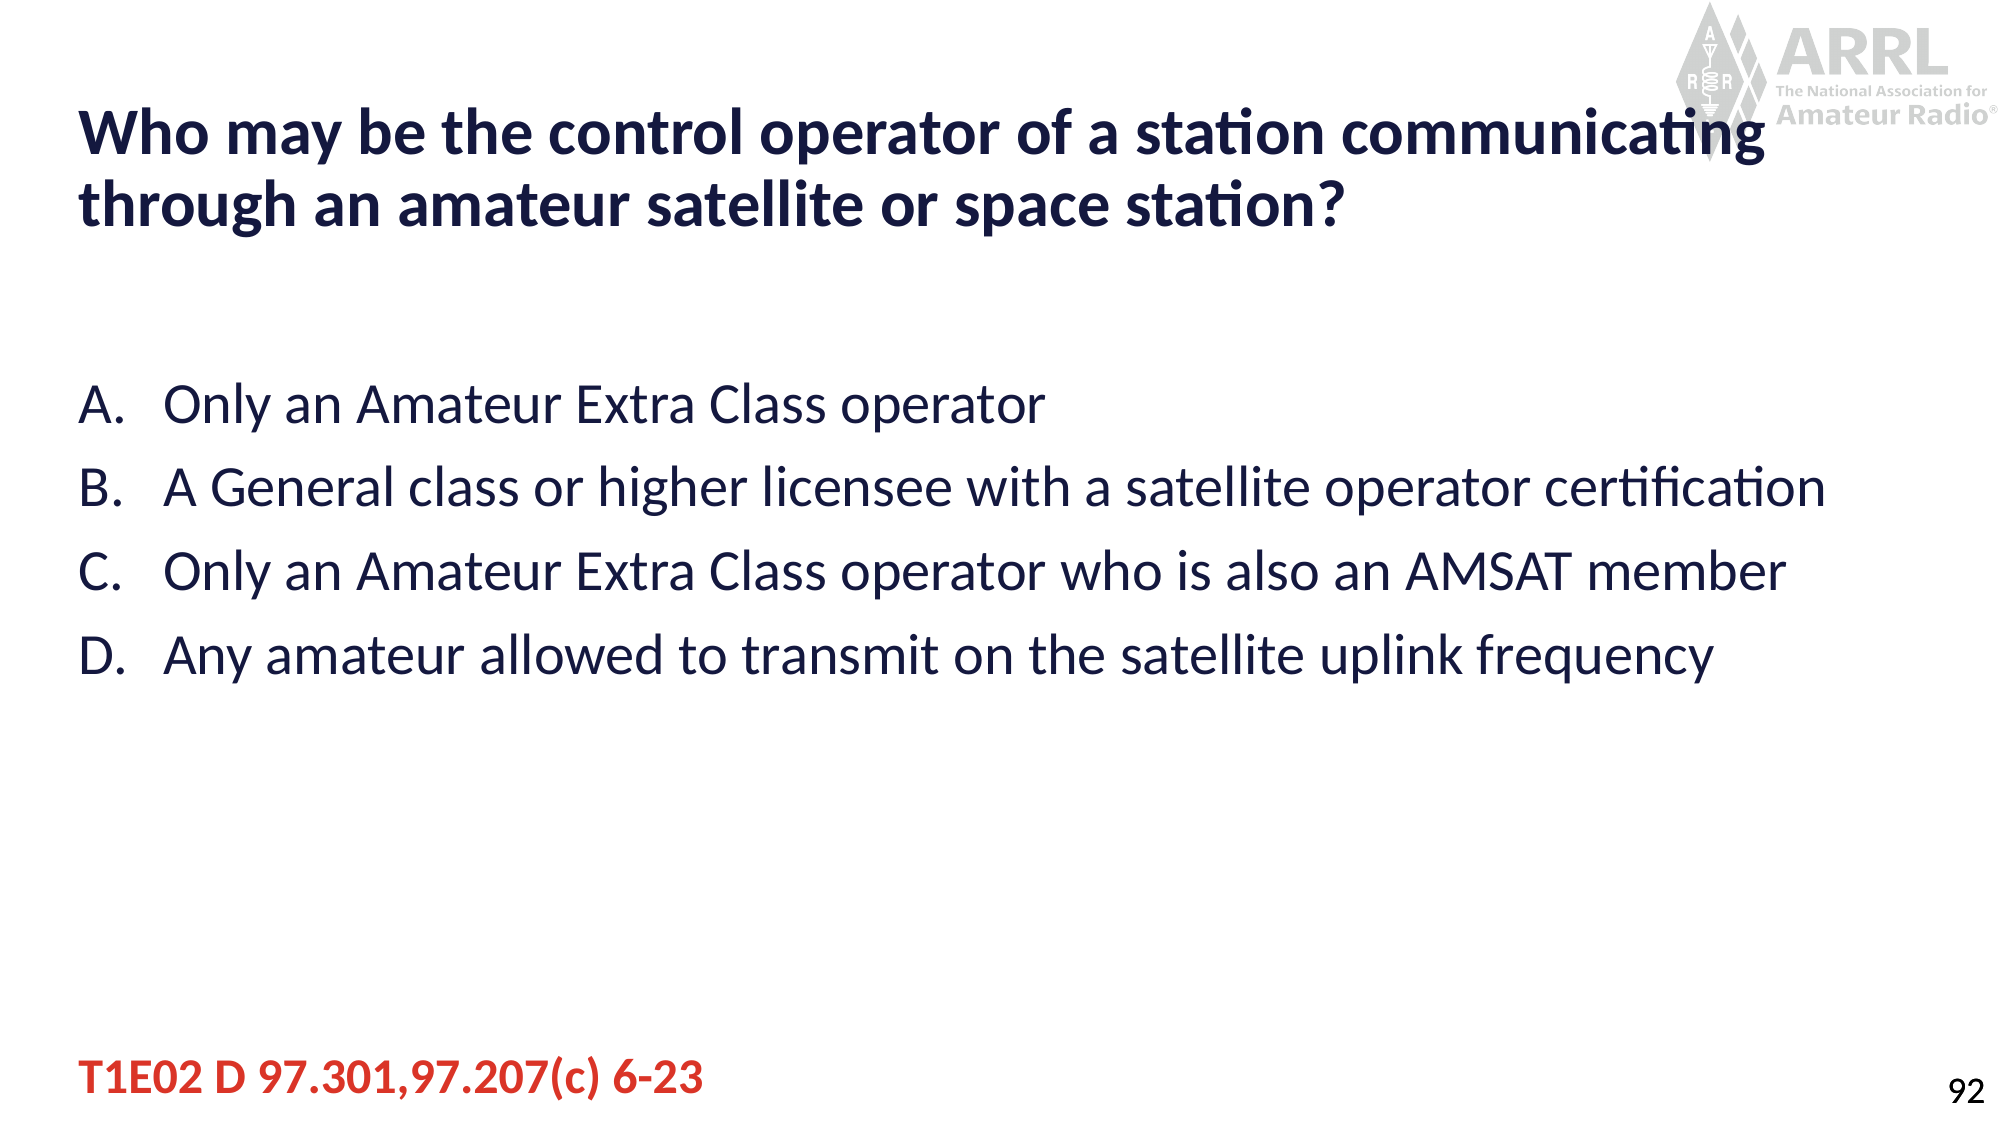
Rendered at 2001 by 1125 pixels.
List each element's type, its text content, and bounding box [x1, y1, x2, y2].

picture [1674, 0, 2000, 164]
text_box T1E02 D 97.301,97.207(c) 6-23 [63, 1036, 921, 1112]
list Only an Amateur Extra Class operator A General class or higher licensee with a satellite operator certification Only an Amateur Extra Class operator who is also an AMSAT member Any amateur allowed to transmit on the satellite uplink frequency [63, 365, 1863, 989]
title Who may be the control operator of a station communicating through an amateur satellite or space station? [63, 59, 1863, 278]
